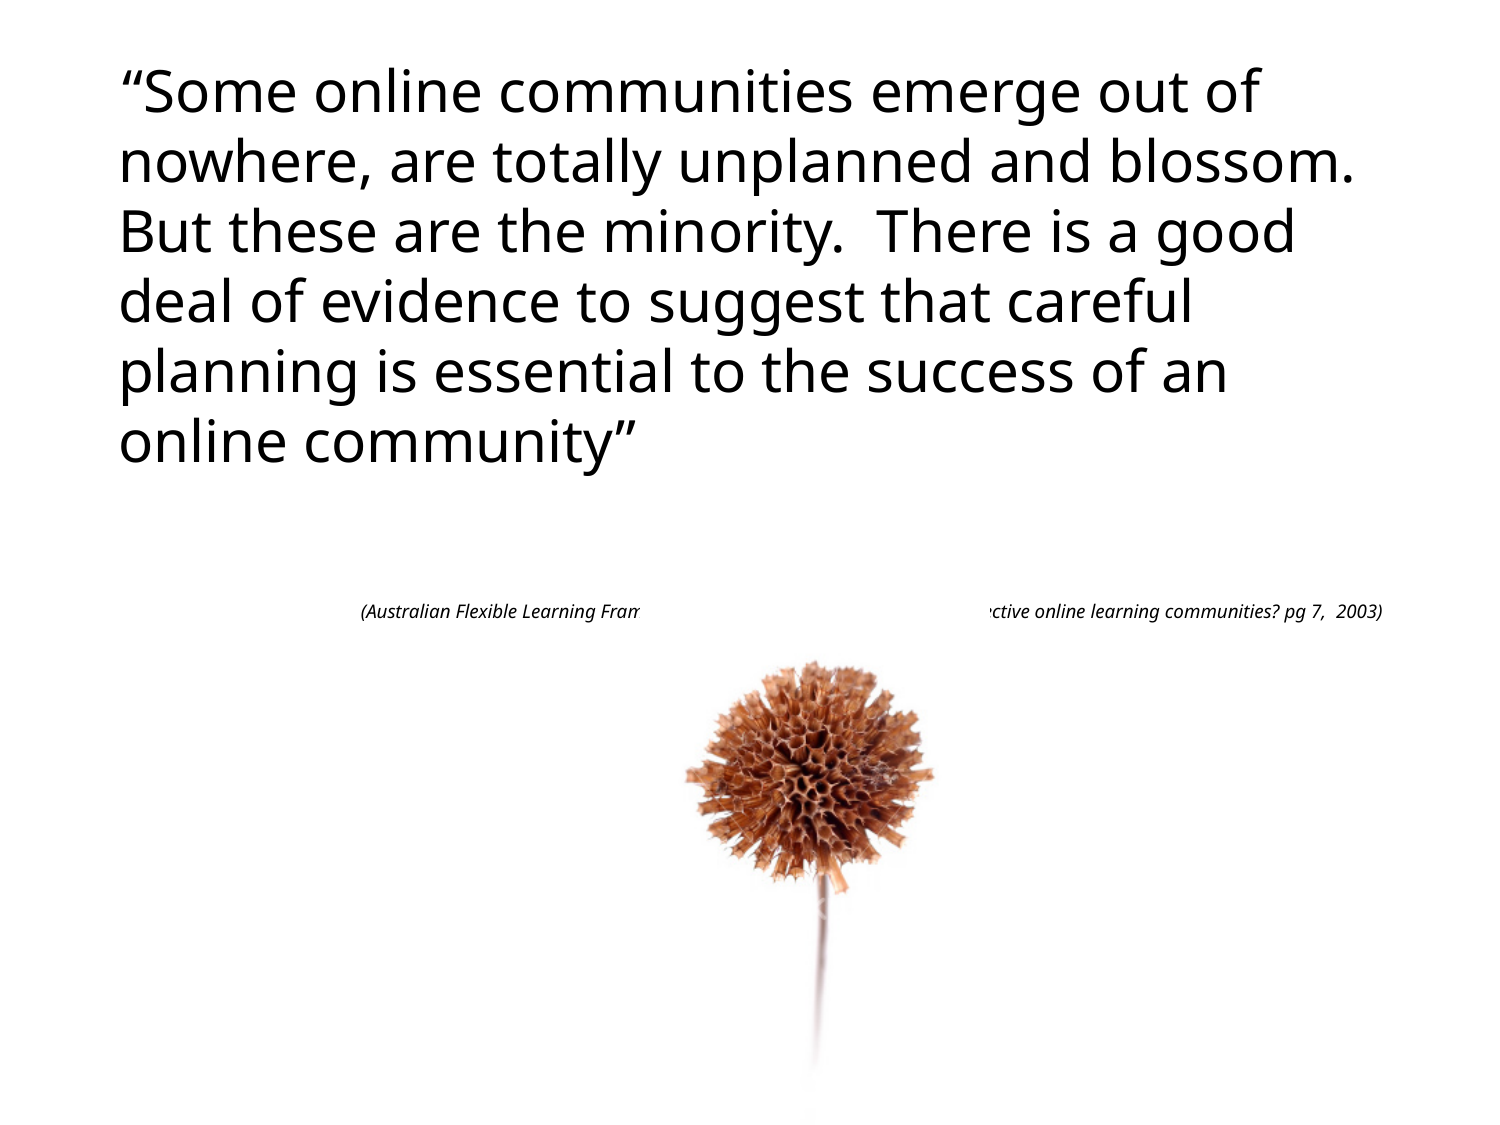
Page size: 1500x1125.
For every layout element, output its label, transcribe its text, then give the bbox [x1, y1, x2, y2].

list “Some online communities emerge out of nowhere, are totally unplanned and blossom. But these are the minority. There is a good deal of evidence to suggest that careful planning is essential to the success of an online community” (Australian Flexible Learning Framework, What are the characteristics of effective online learning communities? pg 7, 2003) [46, 46, 1398, 219]
picture [640, 599, 991, 1125]
